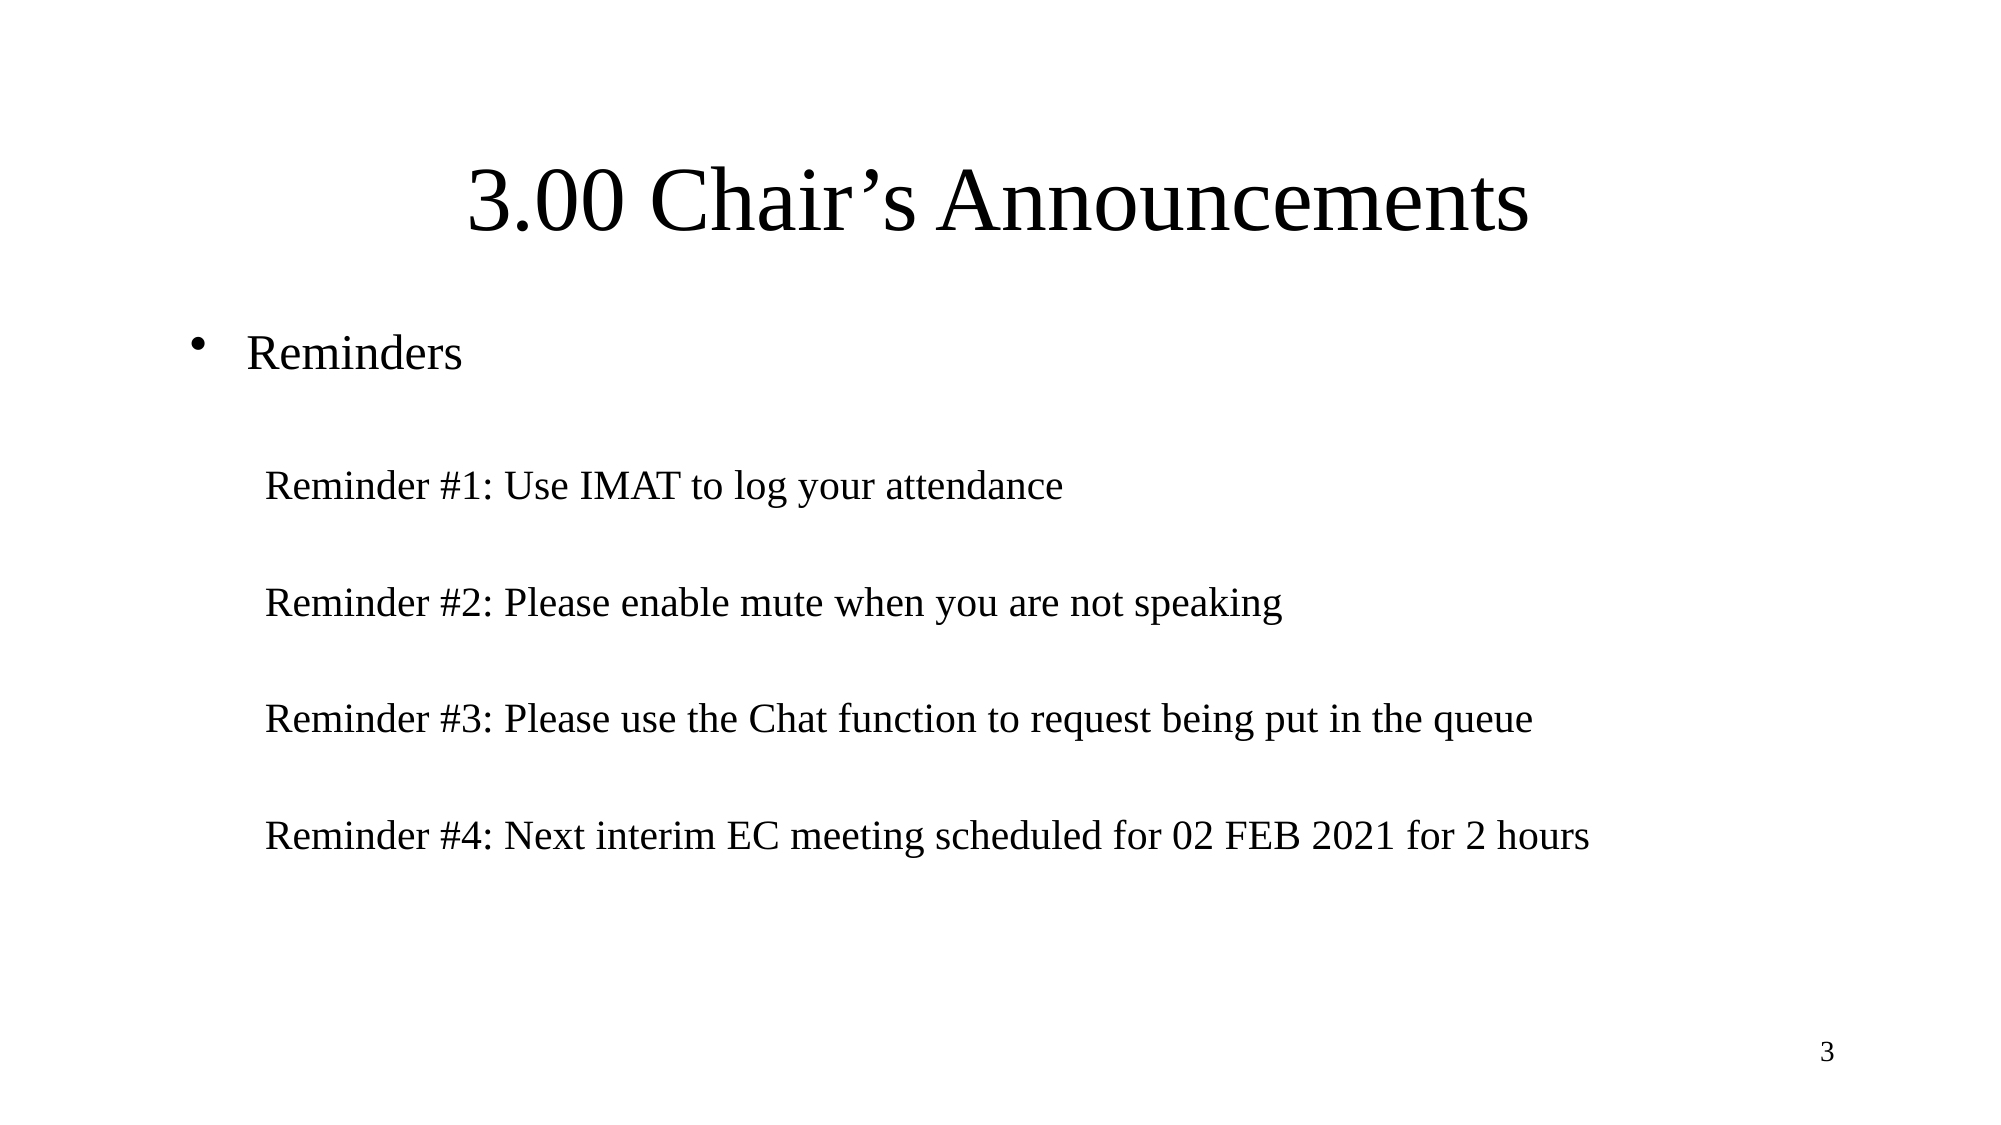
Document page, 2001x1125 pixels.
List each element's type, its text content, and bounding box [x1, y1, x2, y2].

title 3.00 Chair’s Announcements [149, 99, 1851, 288]
list Reminders Reminder #1: Use IMAT to log your attendance Reminder #2: Please enable mute when you are not speaking Reminder #3: Please use the Chat function to request being put in the queue Reminder #4: Next interim EC meeting scheduled for 02 FEB 2021 for 2 hours [174, 312, 1788, 988]
slide_number 3 [1433, 1024, 1851, 1101]
